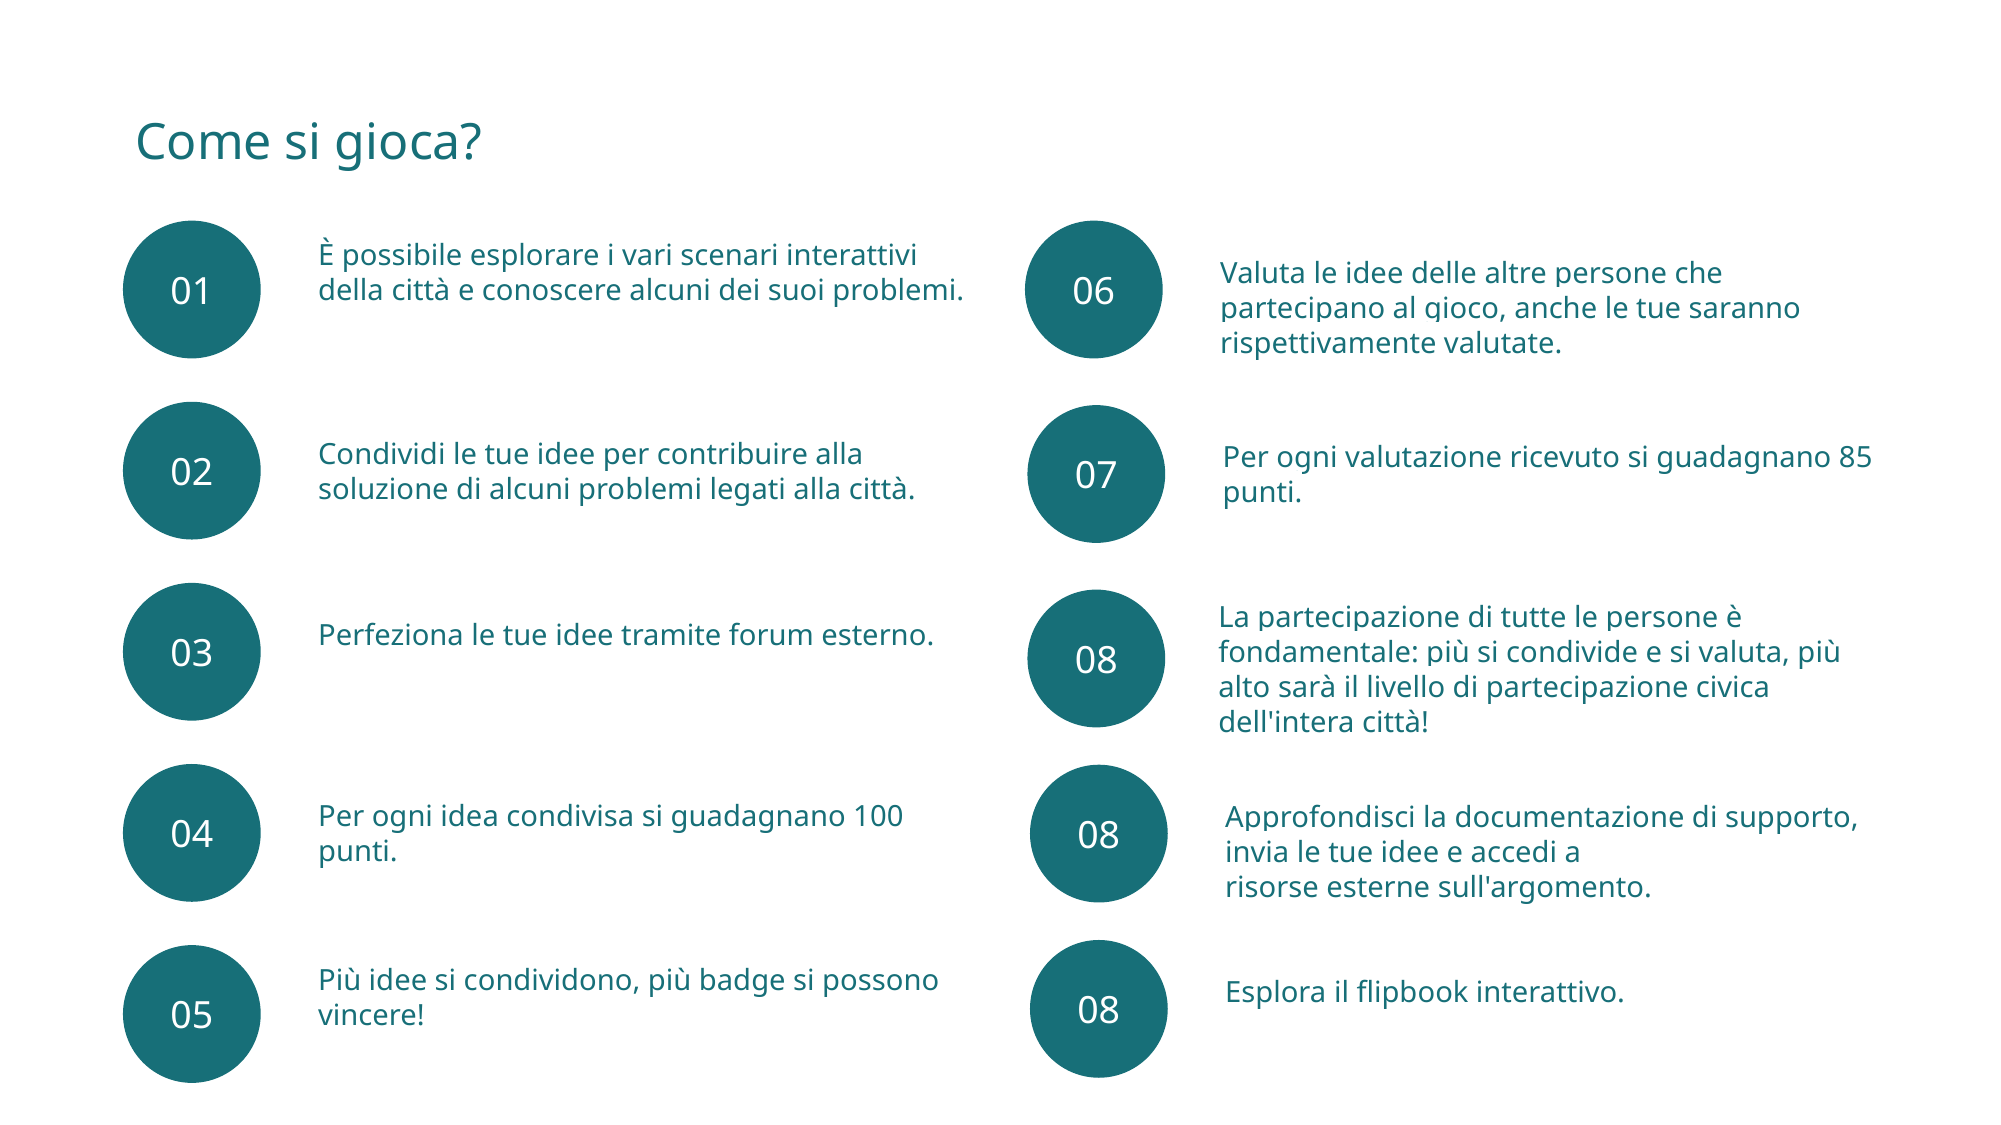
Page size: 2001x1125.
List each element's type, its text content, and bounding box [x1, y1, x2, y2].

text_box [122, 763, 971, 902]
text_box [1029, 939, 1878, 1078]
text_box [1027, 404, 1875, 544]
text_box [122, 220, 971, 359]
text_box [1029, 764, 1878, 905]
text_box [1024, 220, 1873, 361]
text_box Come si gioca? [120, 101, 1935, 177]
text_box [122, 582, 971, 721]
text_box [1027, 589, 1871, 740]
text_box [122, 401, 971, 540]
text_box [122, 944, 971, 1084]
